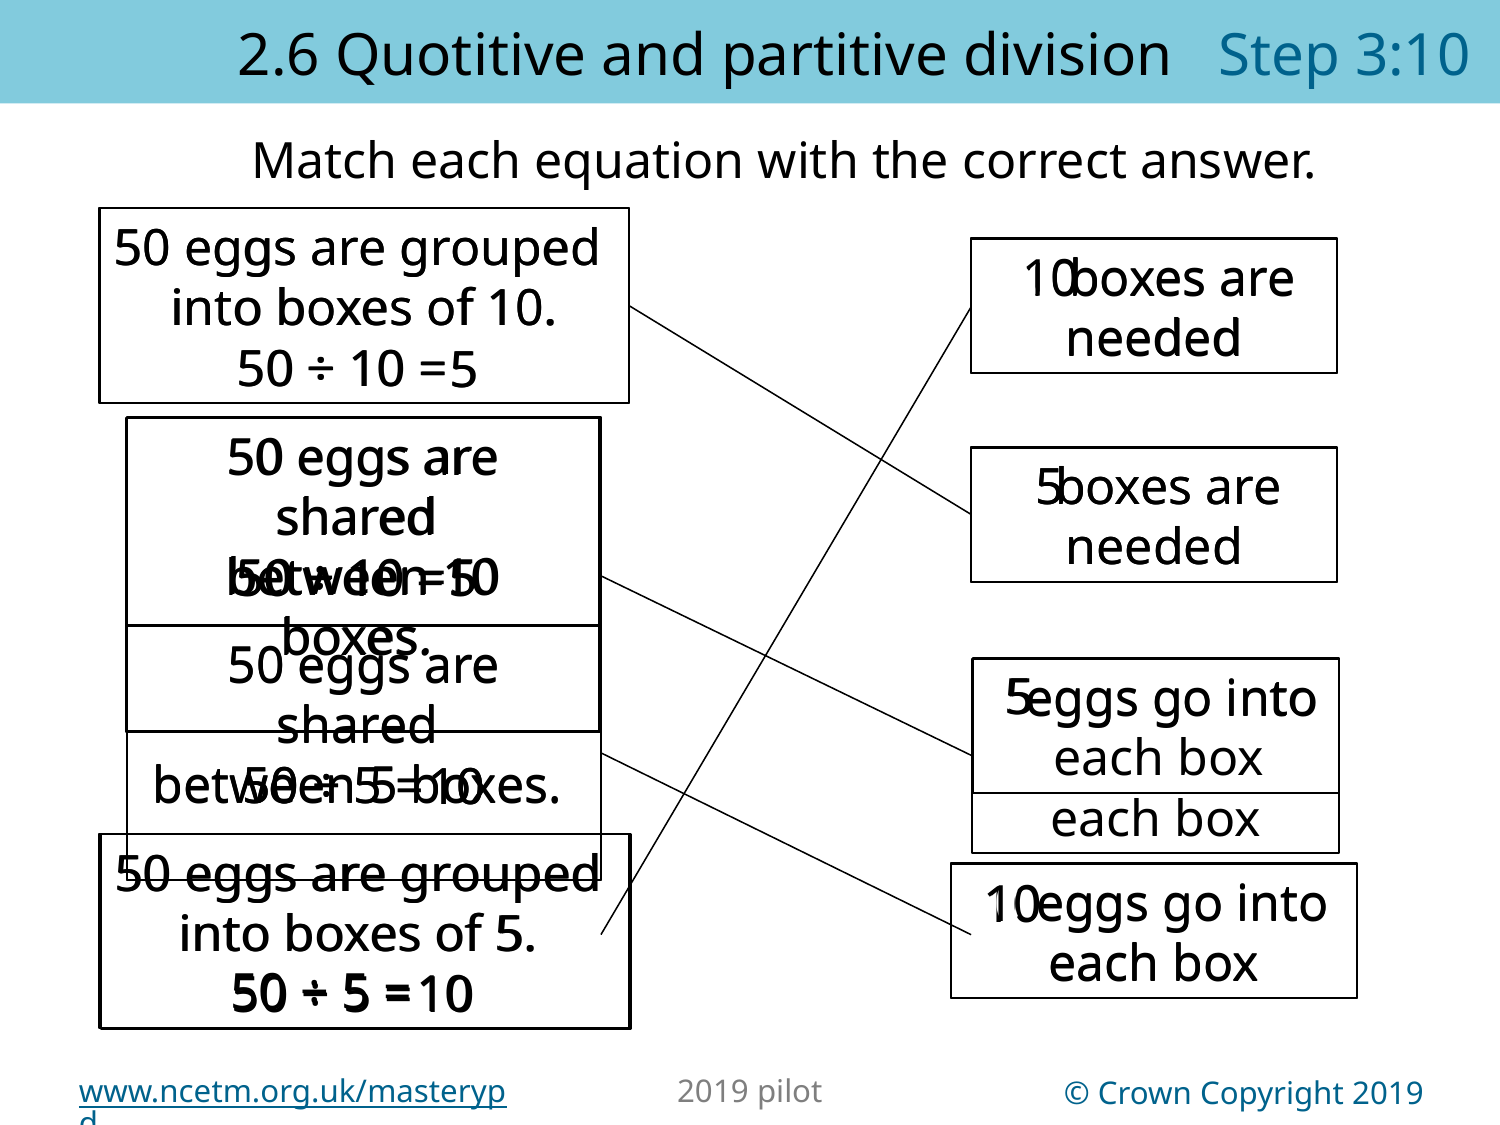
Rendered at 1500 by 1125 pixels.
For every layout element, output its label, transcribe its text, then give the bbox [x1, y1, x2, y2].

text_box 50 eggs are grouped into boxes of 5. [99, 833, 630, 1029]
text_box 5 [434, 537, 493, 613]
text_box 5 [434, 329, 493, 405]
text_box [600, 306, 972, 935]
text_box 50 eggs are shared between 10 boxes. [127, 416, 594, 625]
text_box 10 [976, 863, 1057, 939]
text_box 50 eggs are shared between 5 boxes. [127, 625, 594, 881]
text_box 10 [1007, 238, 1094, 314]
text_box 5 [989, 657, 1048, 732]
text_box 50 ÷ 5 = [227, 745, 452, 821]
text_box 50 ÷ 10 = [222, 329, 475, 404]
text_box 10 eggs go into each box [951, 863, 1357, 999]
text_box 10 [441, 954, 490, 1030]
text_box eggs go into each box [977, 658, 1339, 794]
text_box 5 [1020, 447, 1079, 523]
text_box 10 [413, 747, 500, 823]
text_box 50 eggs are grouped into boxes of 10. [99, 208, 629, 403]
list 2.6 Quotitive and partitive division Step 3:10 [0, 0, 1500, 104]
text_box 10 boxes are needed [970, 238, 1338, 374]
text_box Match each equation with the correct answer. [236, 121, 1358, 197]
text_box 50 ÷ 5 = [216, 954, 441, 1030]
text_box 50 ÷ 10 = [222, 537, 434, 613]
text_box eggs go into each box [977, 794, 1339, 854]
text_box 5 boxes are needed [977, 447, 1338, 583]
